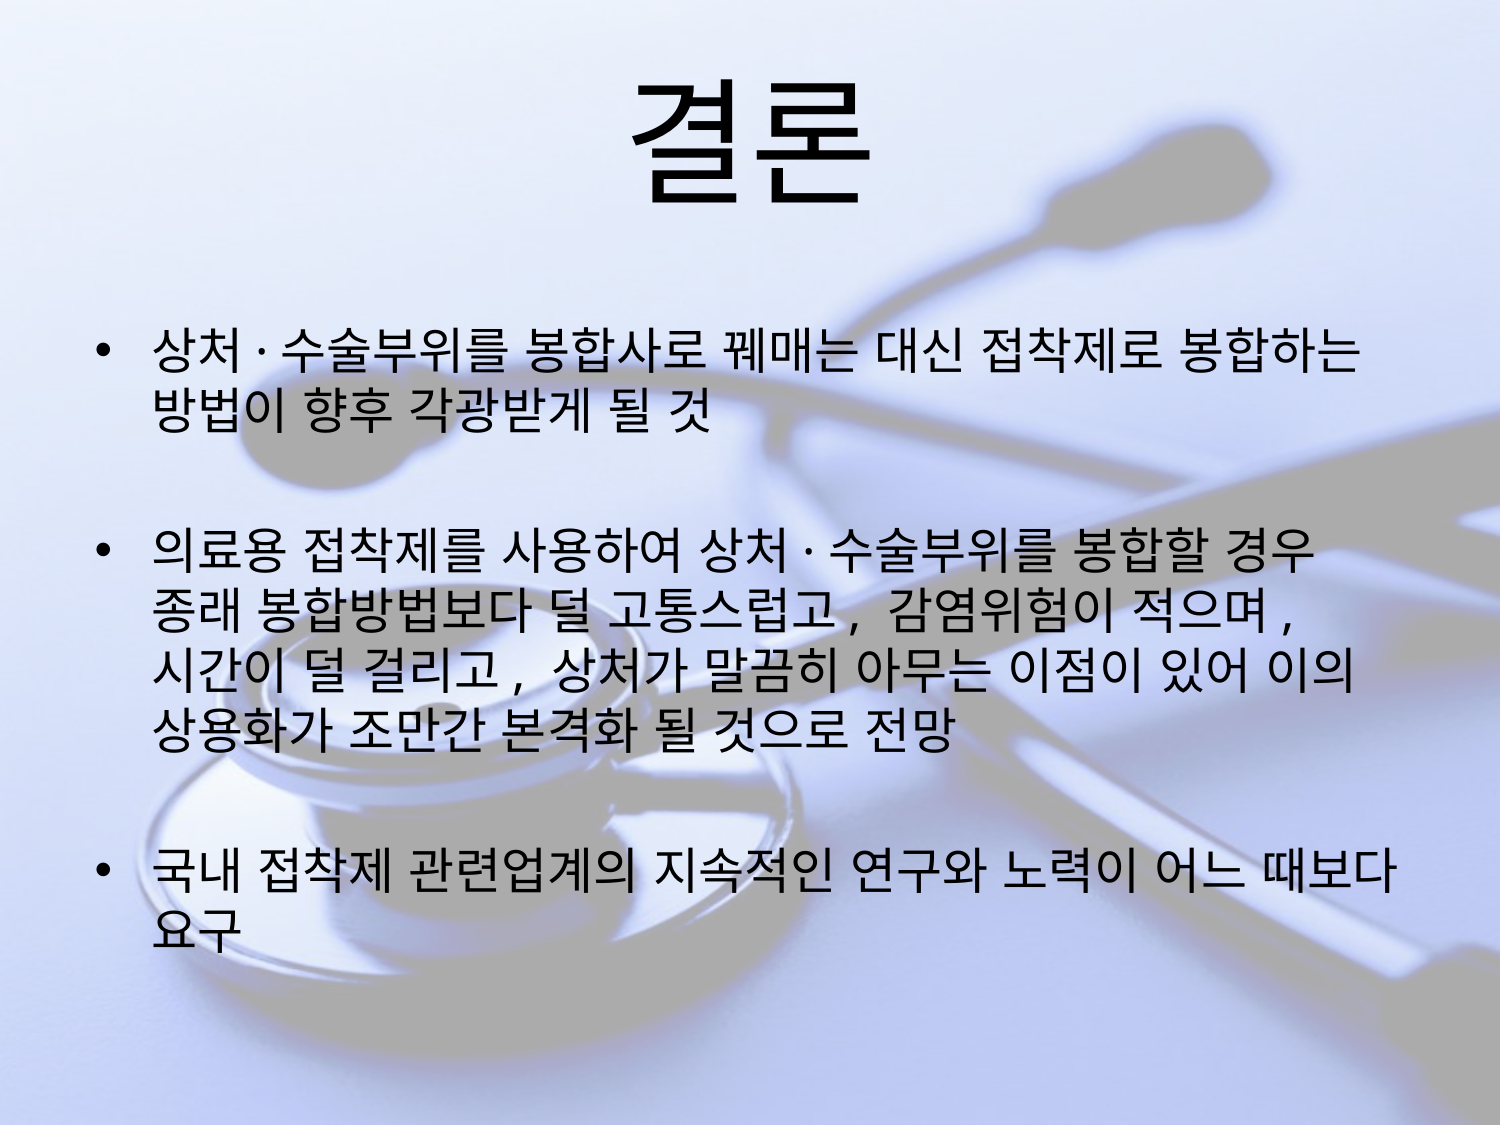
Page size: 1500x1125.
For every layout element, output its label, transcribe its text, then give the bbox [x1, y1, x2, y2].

list 상처·수술부위를 봉합사로 꿰매는 대신 접착제로 봉합하는 방법이 향후 각광받게 될 것 의료용 접착제를 사용하여 상처·수술부위를 봉합할 경우 종래 봉합방법보다 덜 고통스럽고, 감염위험이 적으며, 시간이 덜 걸리고, 상처가 말끔히 아무는 이점이 있어 이의 상용화가 조만간 본격화 될 것으로 전망 국내 접착제 관련업계의 지속적인 연구와 노력이 어느 때보다 요구 [79, 312, 1430, 1055]
title 결론 [75, 45, 1425, 233]
